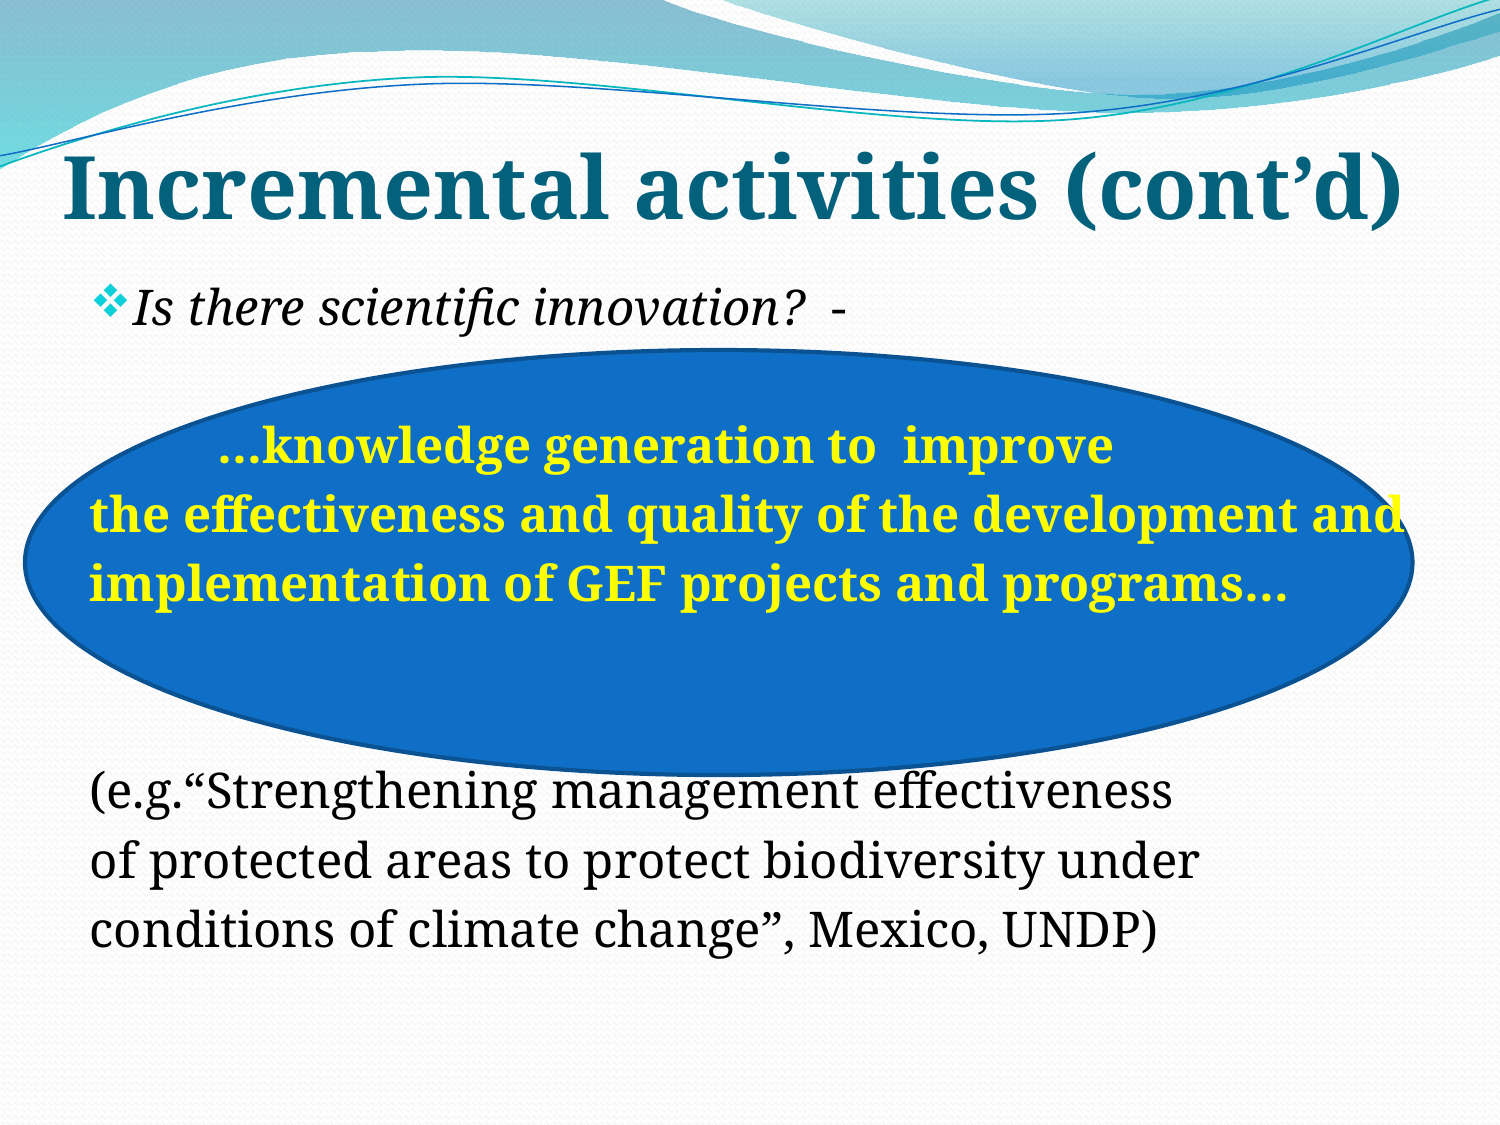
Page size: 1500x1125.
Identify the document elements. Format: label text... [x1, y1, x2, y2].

list Is there scientific innovation? - …knowledge generation to improve the effectiveness and quality of the development and implementation of GEF projects and programs… (e.g.“Strengthening management effectiveness of protected areas to protect biodiversity under conditions of climate change”, Mexico, UNDP) [75, 200, 1425, 1025]
text_box [22, 480, 75, 645]
title Incremental activities (cont’d) [62, 50, 1413, 238]
